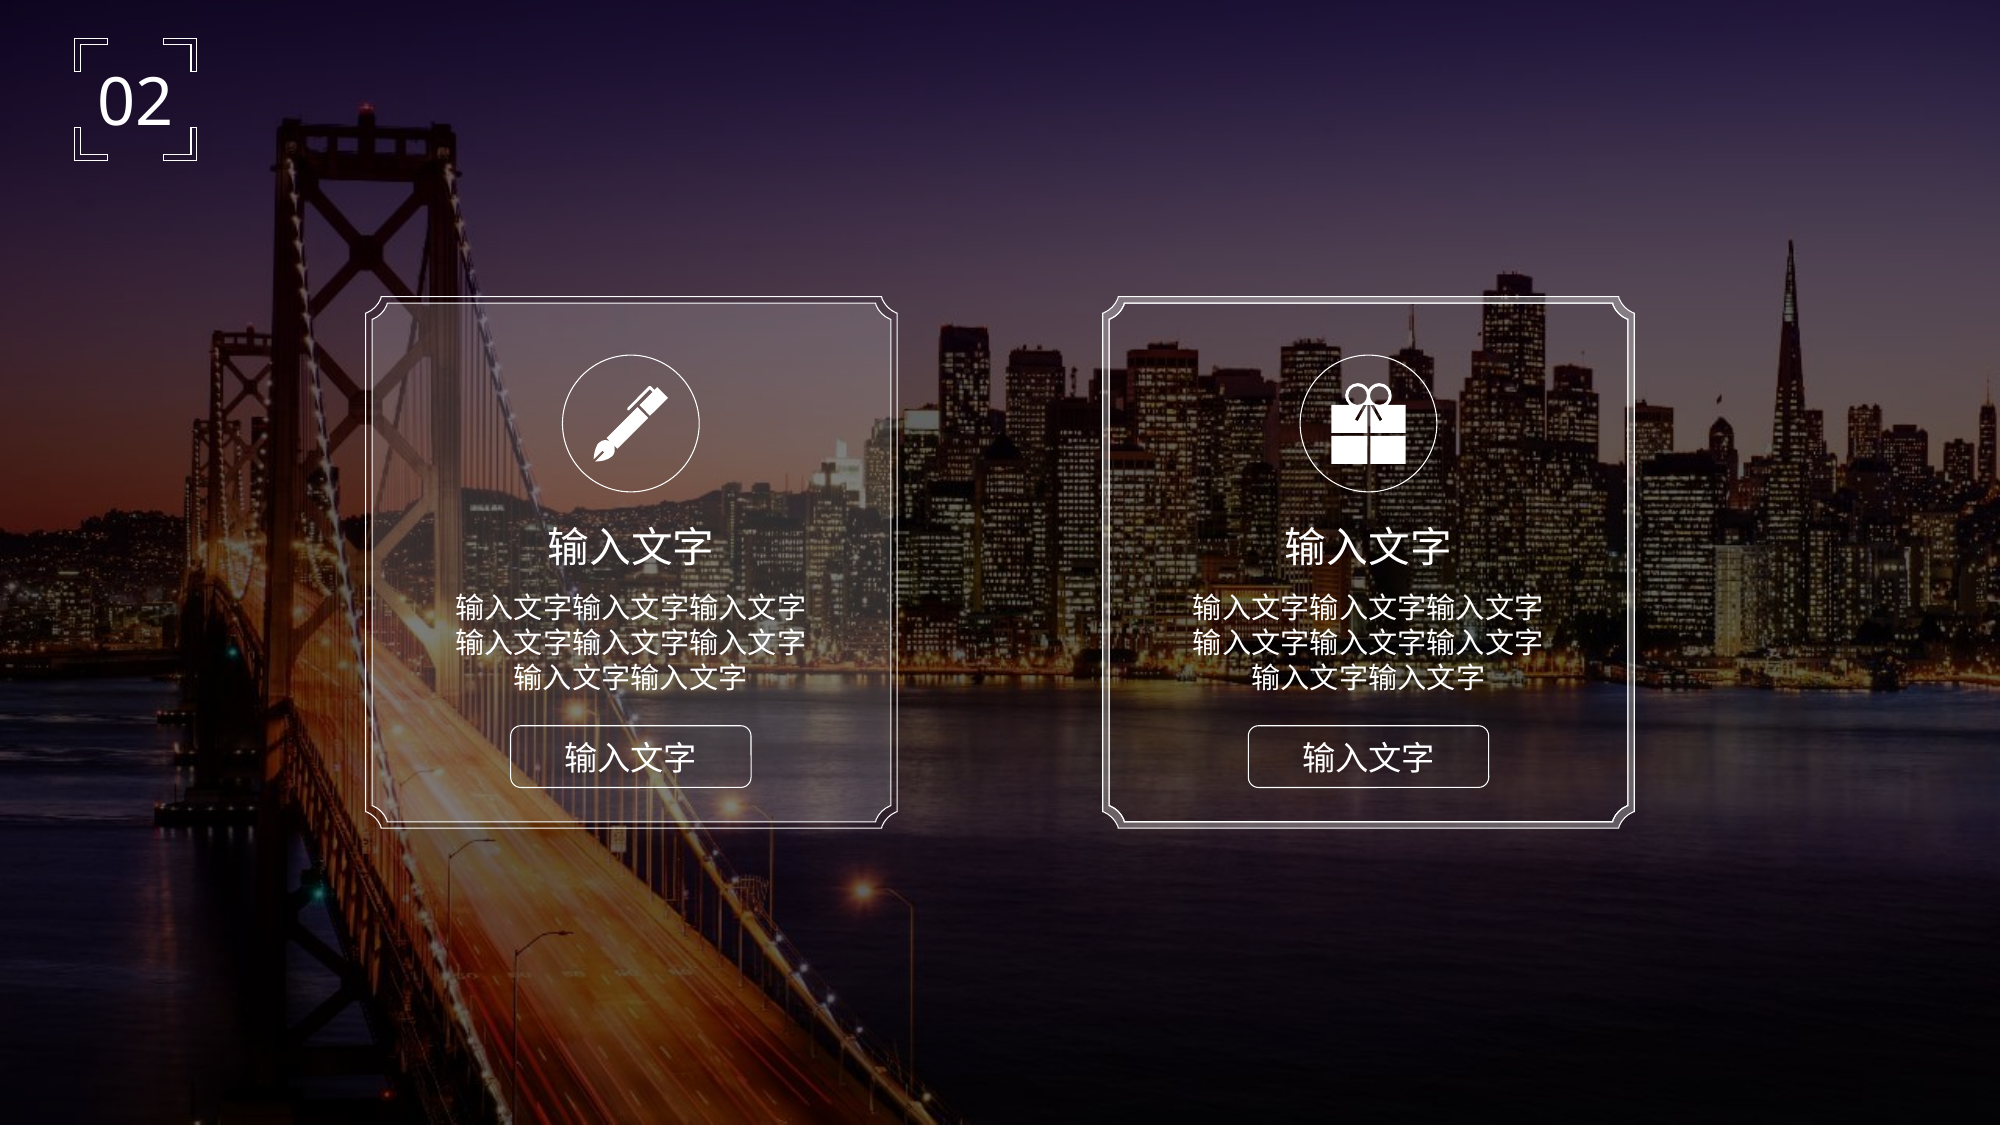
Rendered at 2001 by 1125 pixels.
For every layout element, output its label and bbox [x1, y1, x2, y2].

text_box [74, 38, 197, 161]
text_box [593, 385, 669, 462]
text_box [1331, 383, 1406, 464]
picture [0, 0, 2000, 1125]
text_box [1102, 296, 1635, 829]
text_box [365, 296, 898, 829]
